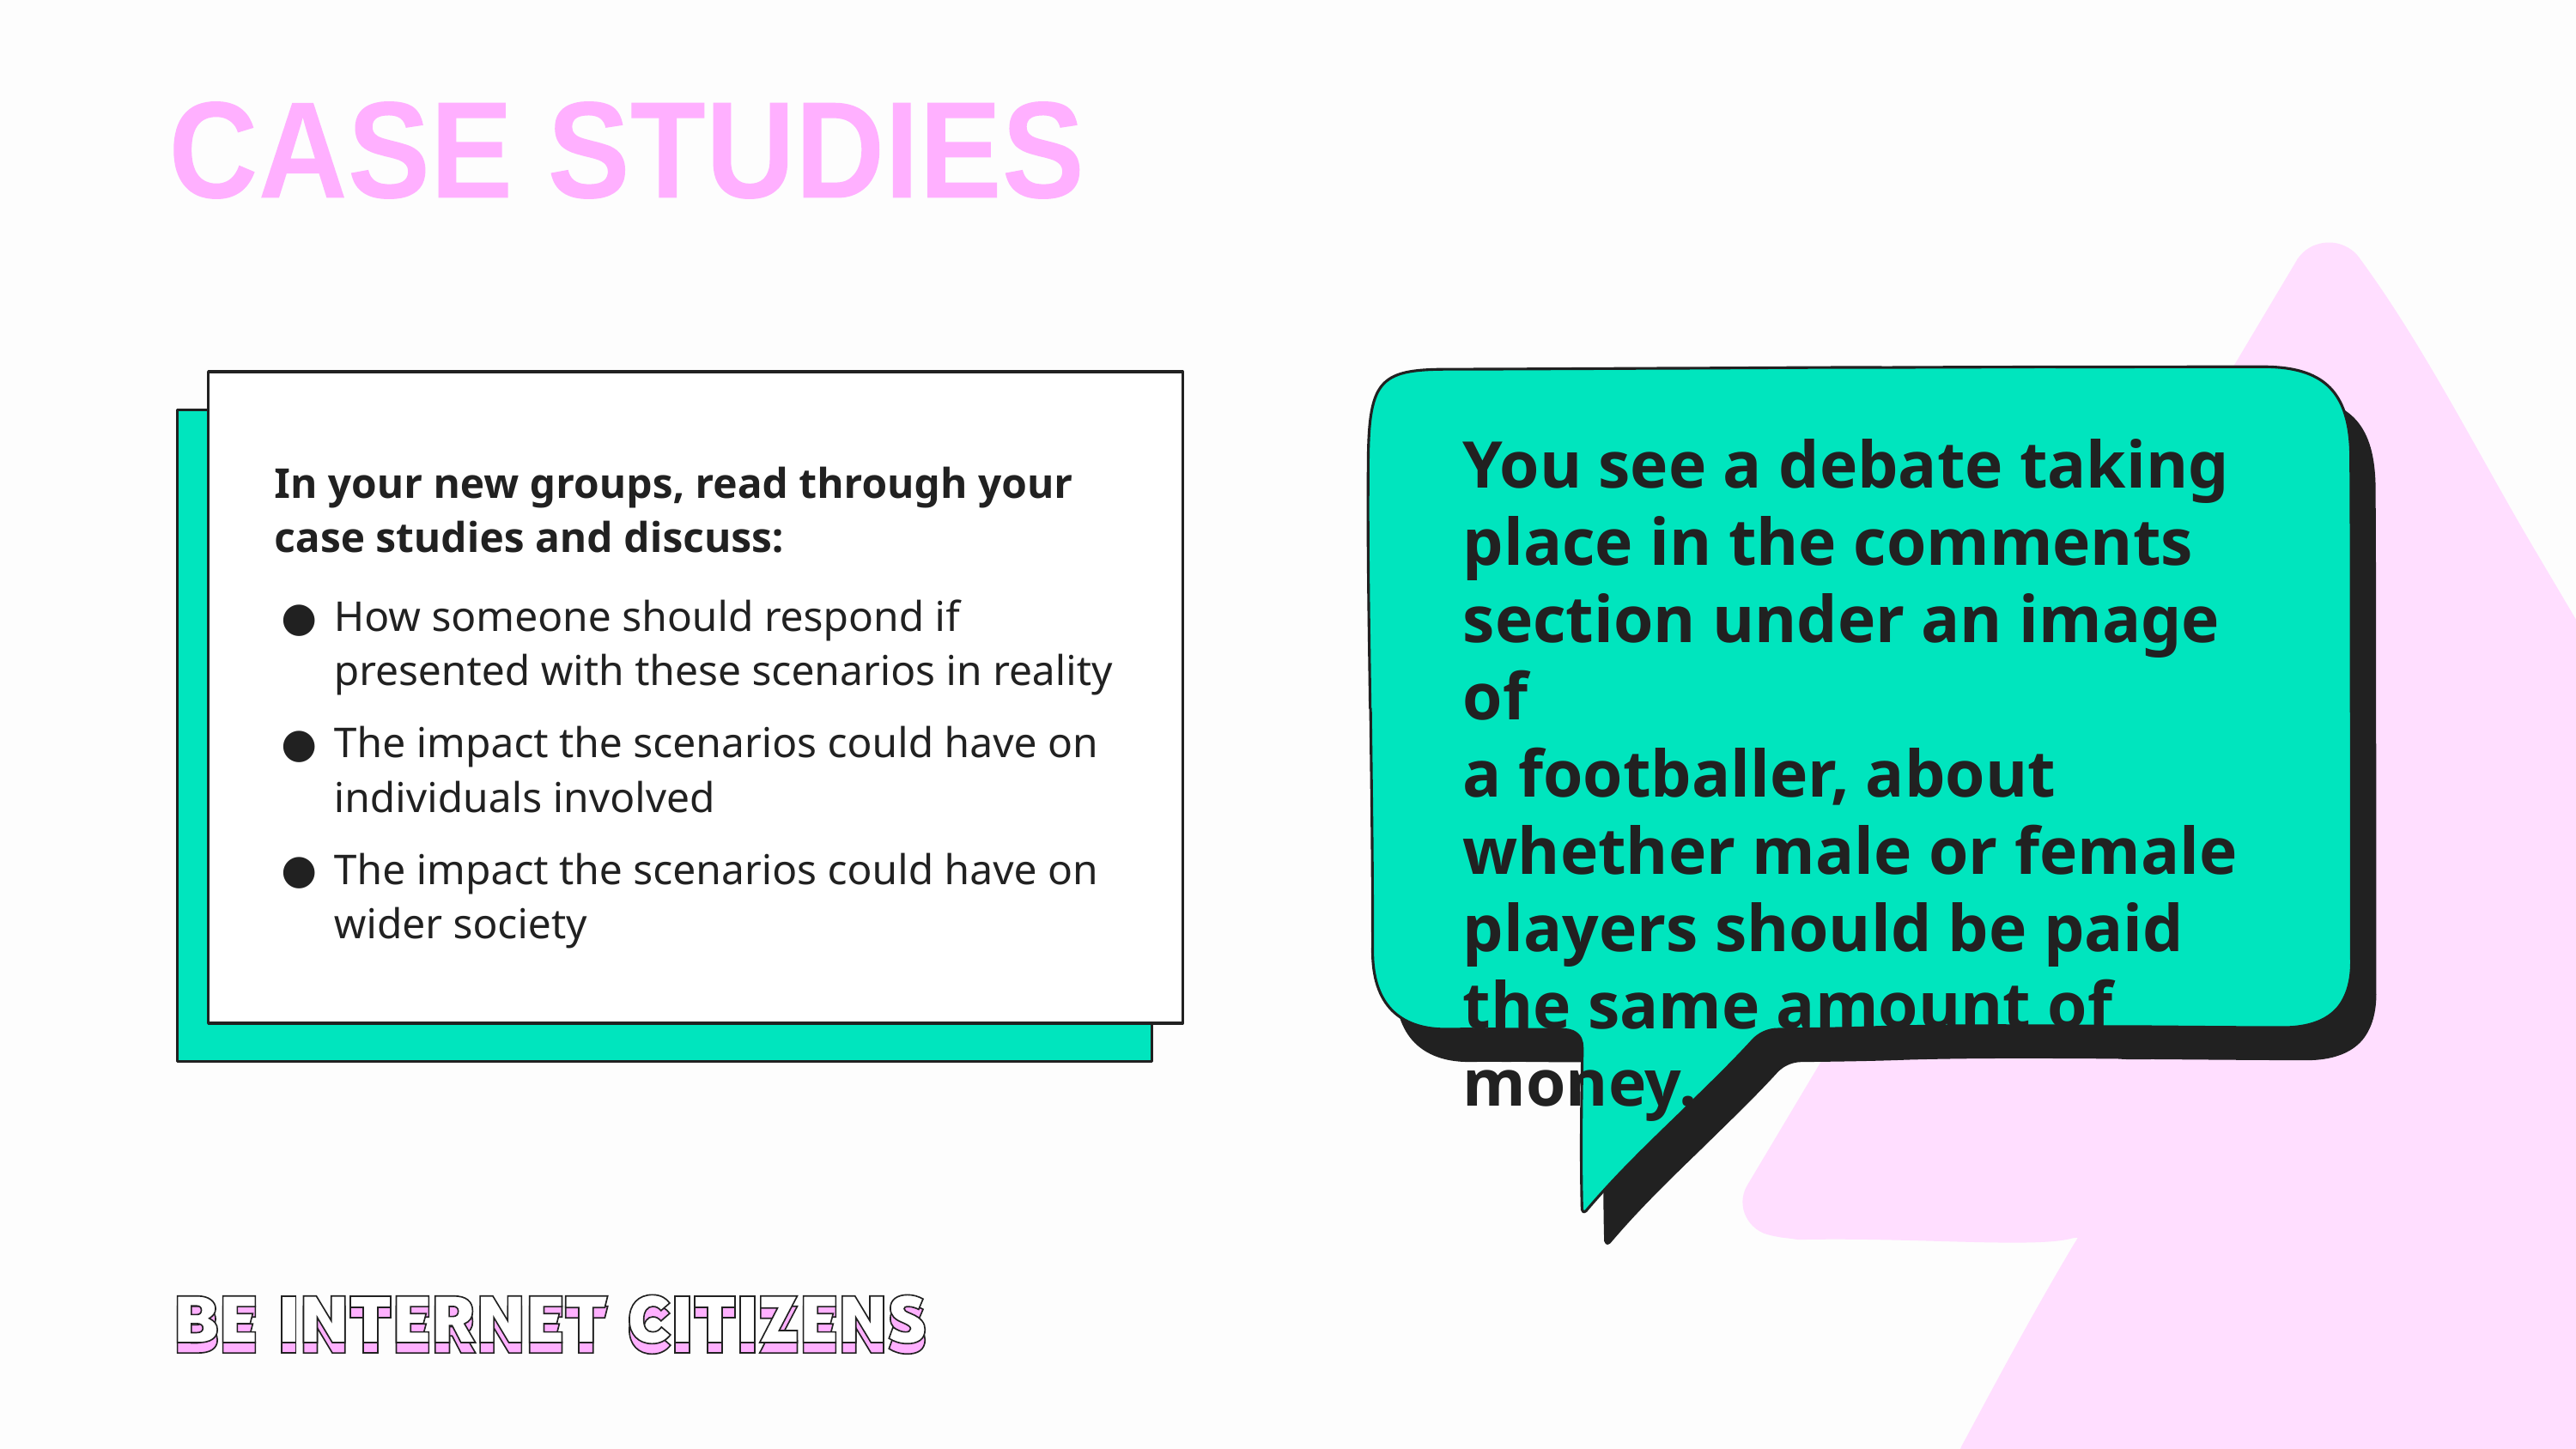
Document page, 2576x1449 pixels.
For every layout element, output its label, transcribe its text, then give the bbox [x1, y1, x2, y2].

text_box [1368, 367, 2352, 1029]
text_box You see a debate taking place in the comments section under an image of a footballer, about whether male or female players should be paid the same amount of money. [1449, 410, 2266, 1132]
text_box [177, 409, 1152, 1062]
text_box [208, 372, 1183, 1023]
text_box [1400, 1018, 1449, 1059]
text_box [1742, 242, 2576, 1449]
text_box [1604, 1132, 1717, 1244]
text_box [2266, 412, 2375, 1059]
text_box In your new groups, read through your case studies and discuss: How someone should respond if presented with these scenarios in reality The impact the scenarios could have on individuals involved The impact the scenarios could have on wider society [261, 439, 1128, 960]
text_box [1581, 1132, 1662, 1212]
